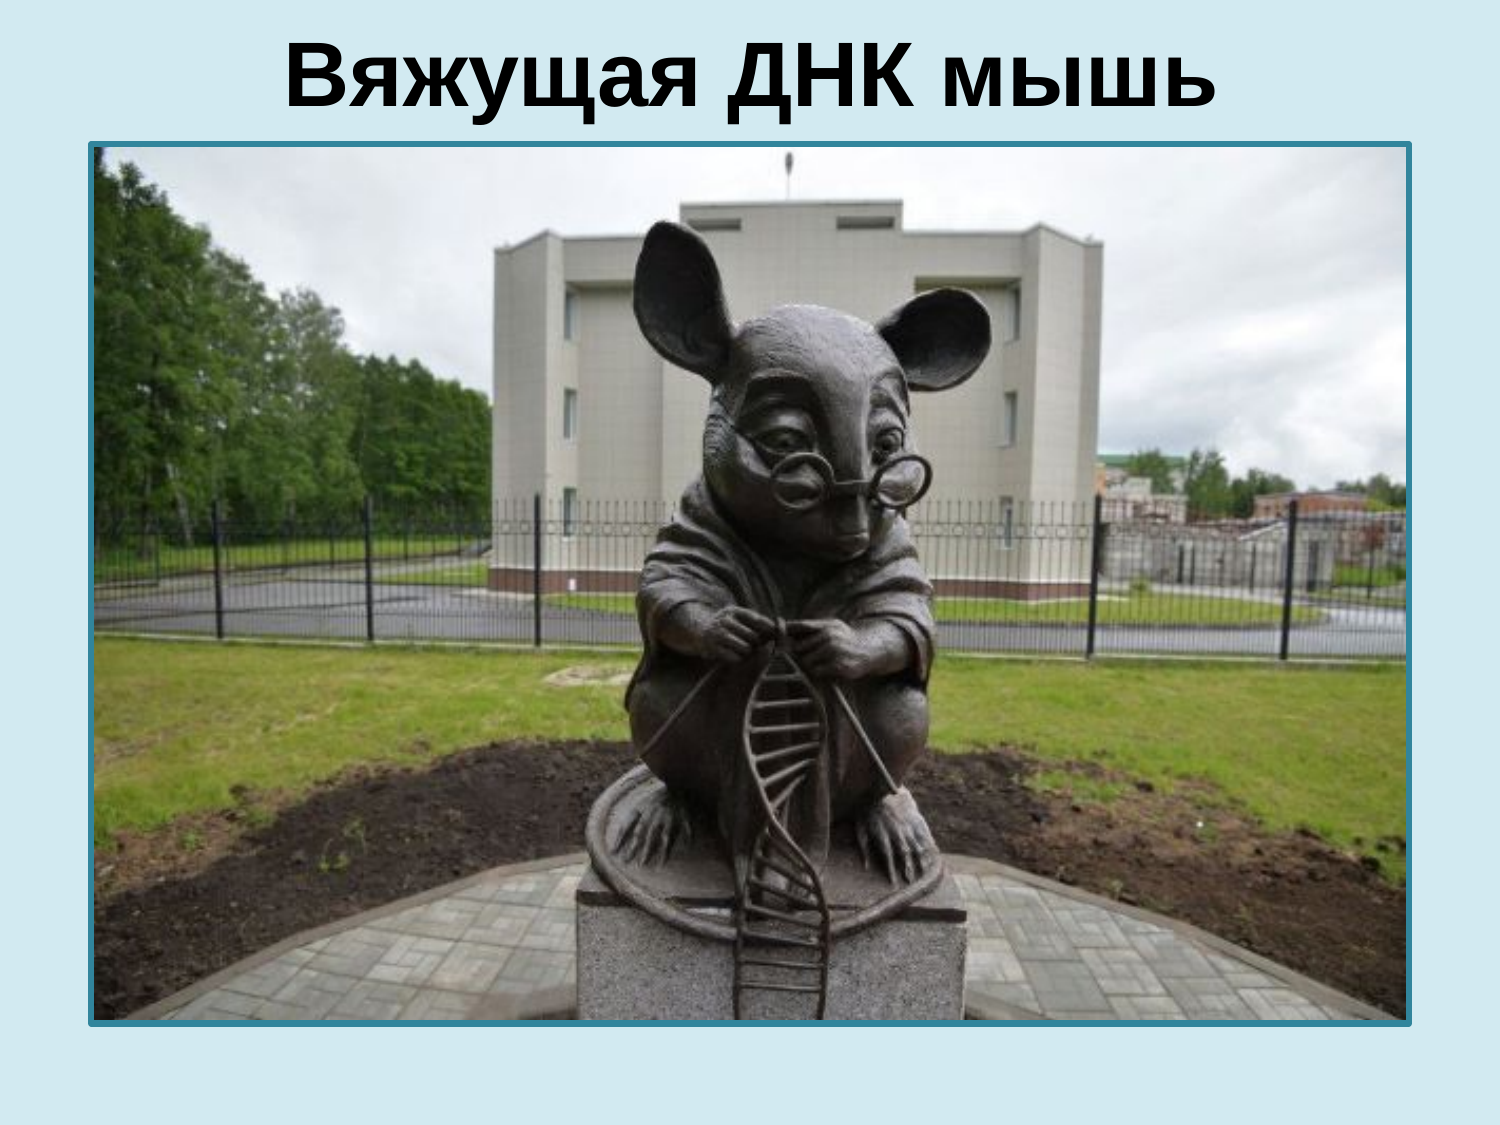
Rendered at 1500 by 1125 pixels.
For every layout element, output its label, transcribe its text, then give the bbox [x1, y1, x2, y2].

title Вяжущая ДНК мышь [76, 2, 1427, 138]
picture [93, 147, 1406, 1021]
